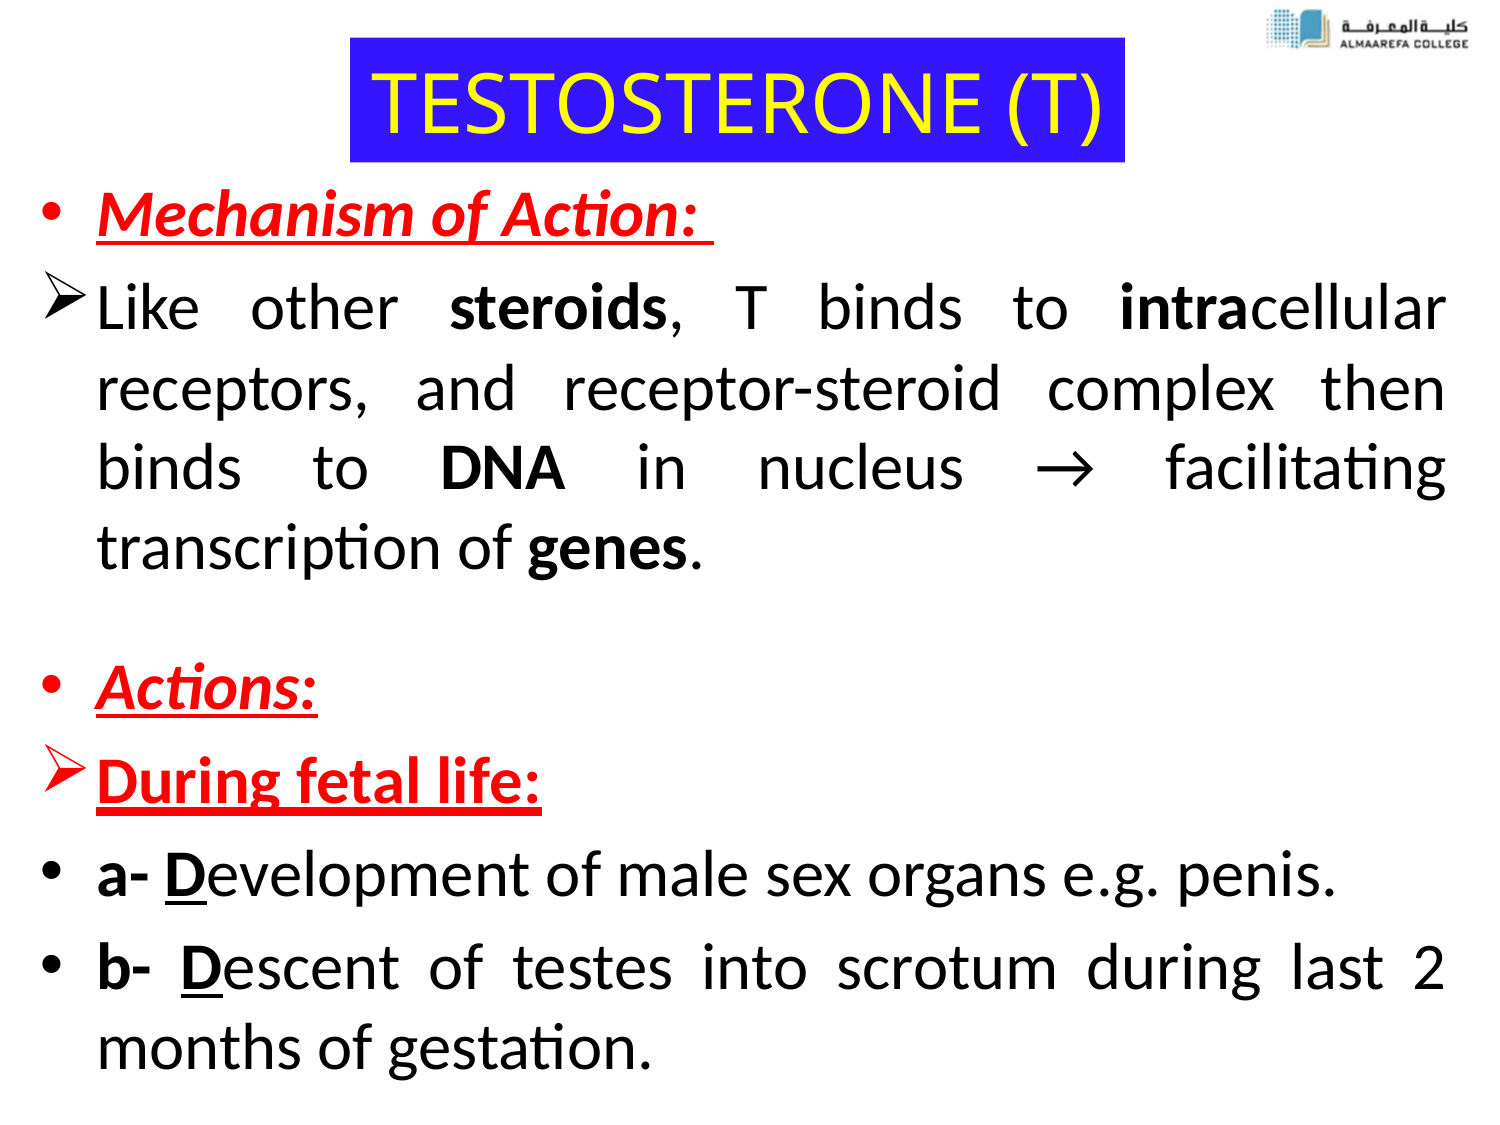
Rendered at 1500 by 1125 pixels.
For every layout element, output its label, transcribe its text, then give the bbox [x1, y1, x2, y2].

picture [1262, 0, 1473, 65]
list Mechanism of Action: Like other steroids, T binds to intracellular receptors, and receptor-steroid complex then binds to DNA in nucleus → facilitating transcription of genes. Actions: During fetal life: a- Development of male sex organs e.g. penis. b- Descent of testes into scrotum during last 2 months of gestation. [24, 162, 1463, 1125]
title TESTOSTERONE (T) [350, 37, 1125, 162]
